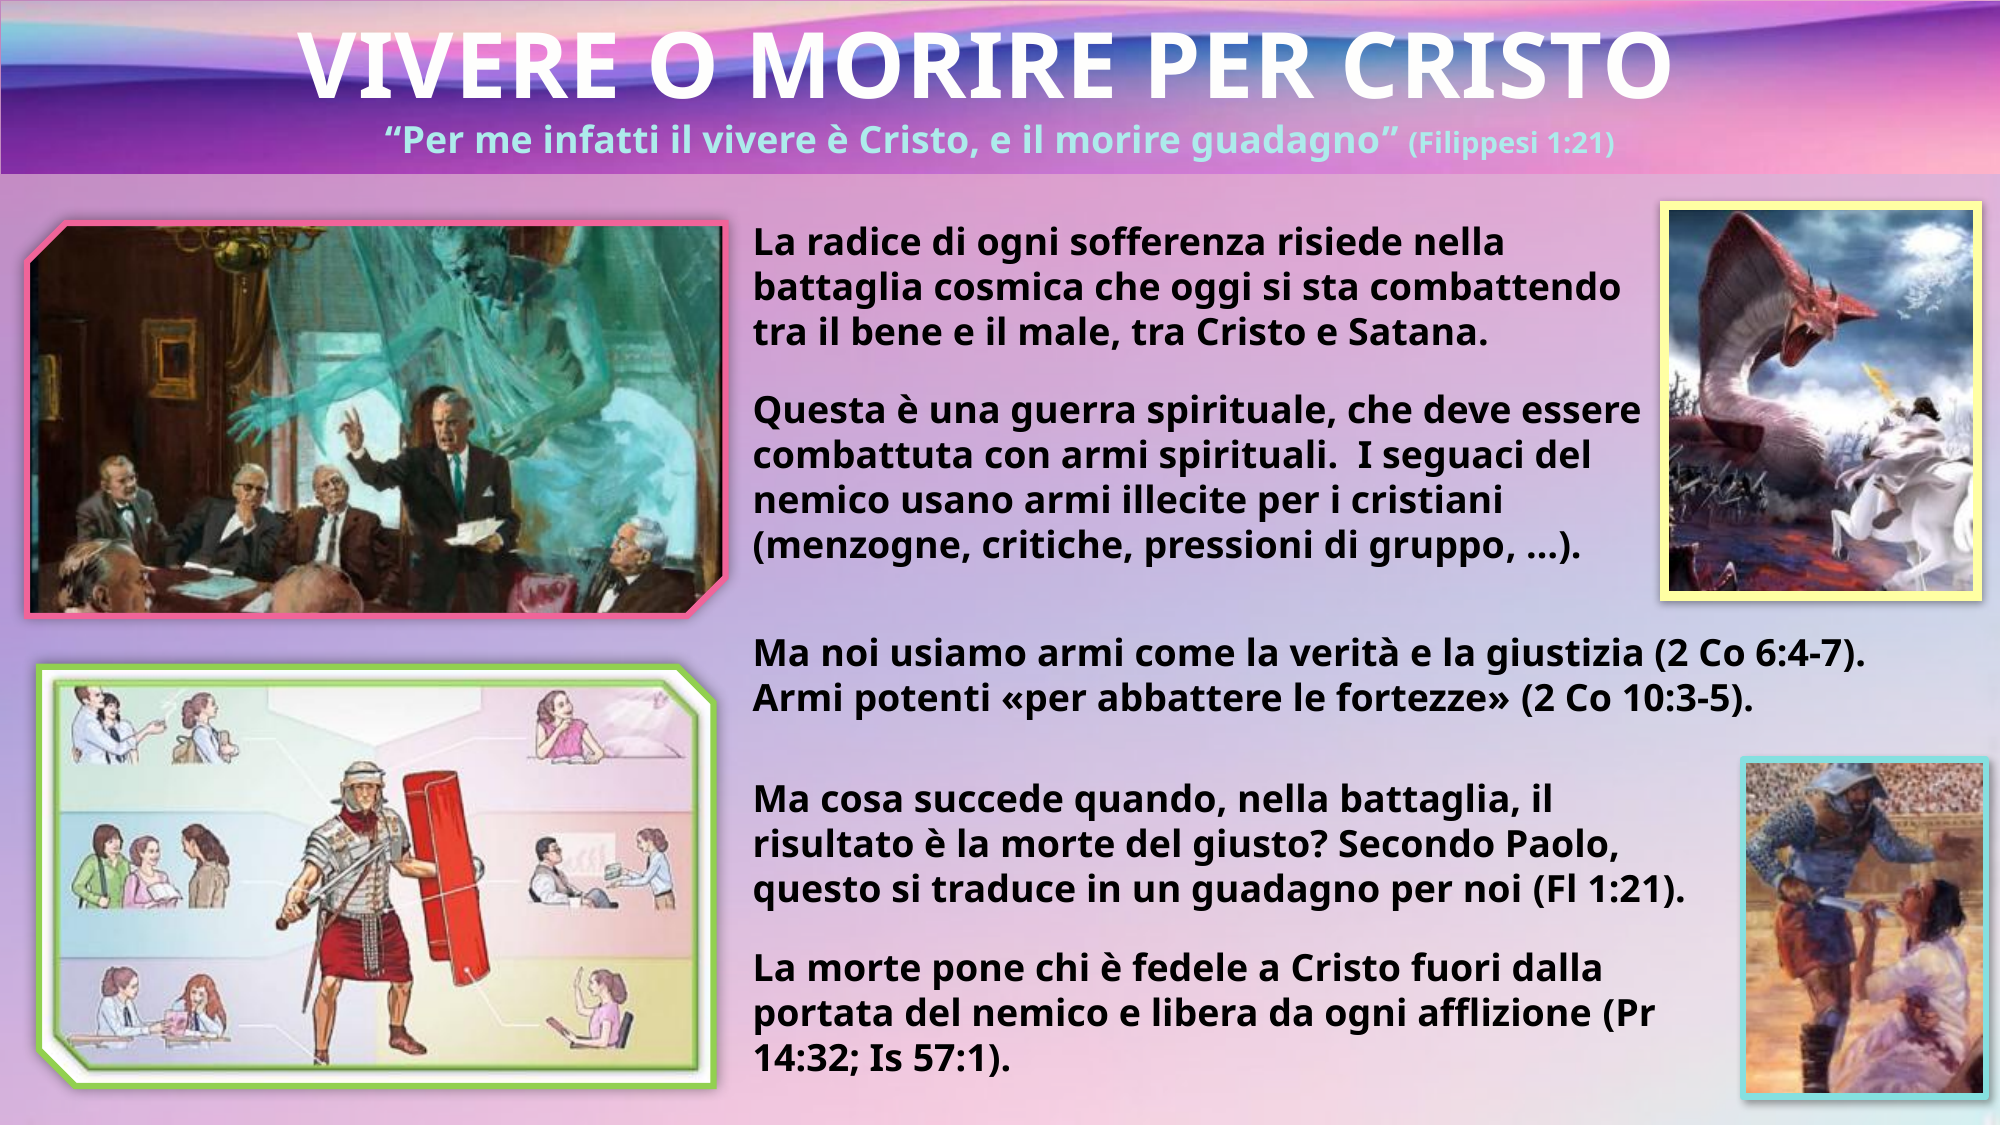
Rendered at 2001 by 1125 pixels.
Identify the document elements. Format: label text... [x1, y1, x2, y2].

text_box La morte pone chi è fedele a Cristo fuori dalla portata del nemico e libera da ogni afflizione (Pr 14:32; Is 57:1). [737, 936, 1735, 1087]
text_box Ma cosa succede quando, nella battaglia, il risultato è la morte del giusto? Secondo Paolo, questo si traduce in un guadagno per noi (Fl 1:21). [737, 767, 1735, 918]
text_box Ma noi usiamo armi come la verità e la giustizia (2 Co 6:4-7). Armi potenti «per abbattere le fortezze» (2 Co 10:3-5). [737, 621, 1962, 727]
picture [1668, 209, 1974, 592]
picture [1745, 762, 1984, 1094]
picture [1, 1, 2000, 174]
text_box Questa è una guerra spirituale, che deve essere combattuta con armi spirituali. I seguaci del nemico usano armi illecite per i cristiani (menzogne, critiche, pressioni di gruppo, …). [737, 379, 1668, 574]
picture [38, 666, 714, 1087]
picture [26, 222, 727, 617]
text_box La radice di ogni sofferenza risiede nella battaglia cosmica che oggi si sta combattendo tra il bene e il male, tra Cristo e Satana. [737, 210, 1654, 360]
